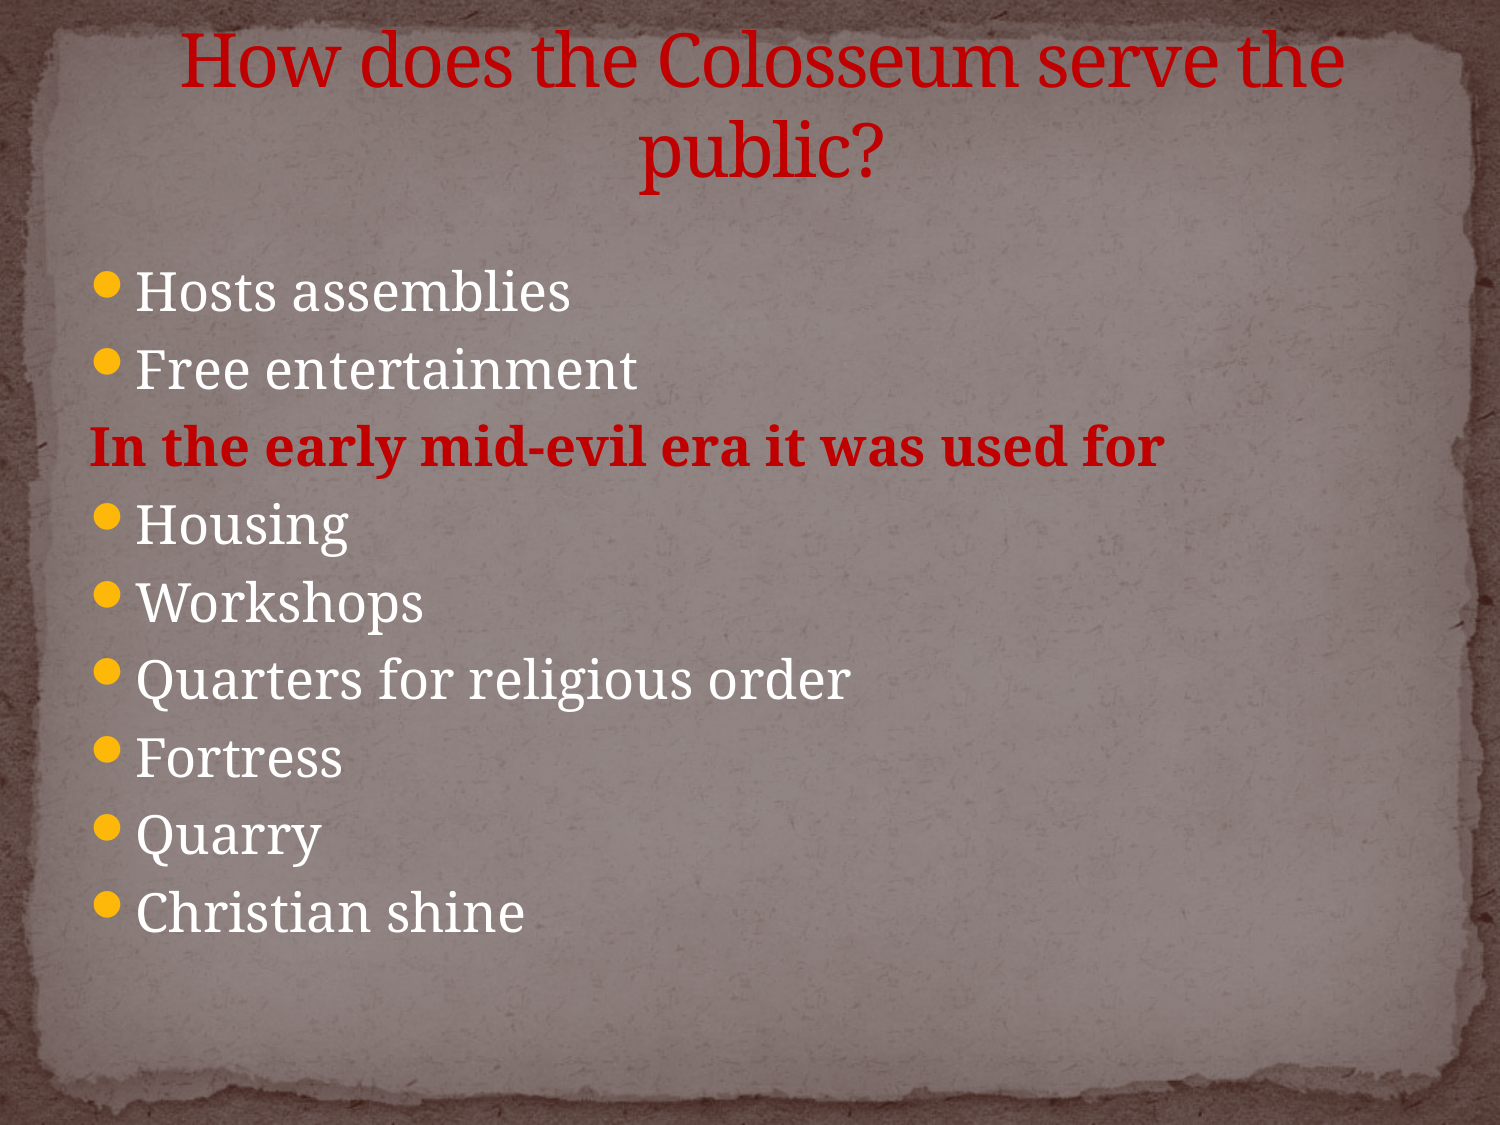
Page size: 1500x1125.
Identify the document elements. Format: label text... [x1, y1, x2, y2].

list Hosts assemblies Free entertainment In the early mid-evil era it was used for Housing Workshops Quarters for religious order Fortress Quarry Christian shine [75, 249, 1425, 1000]
title How does the Colosseum serve the public? [87, 0, 1438, 200]
